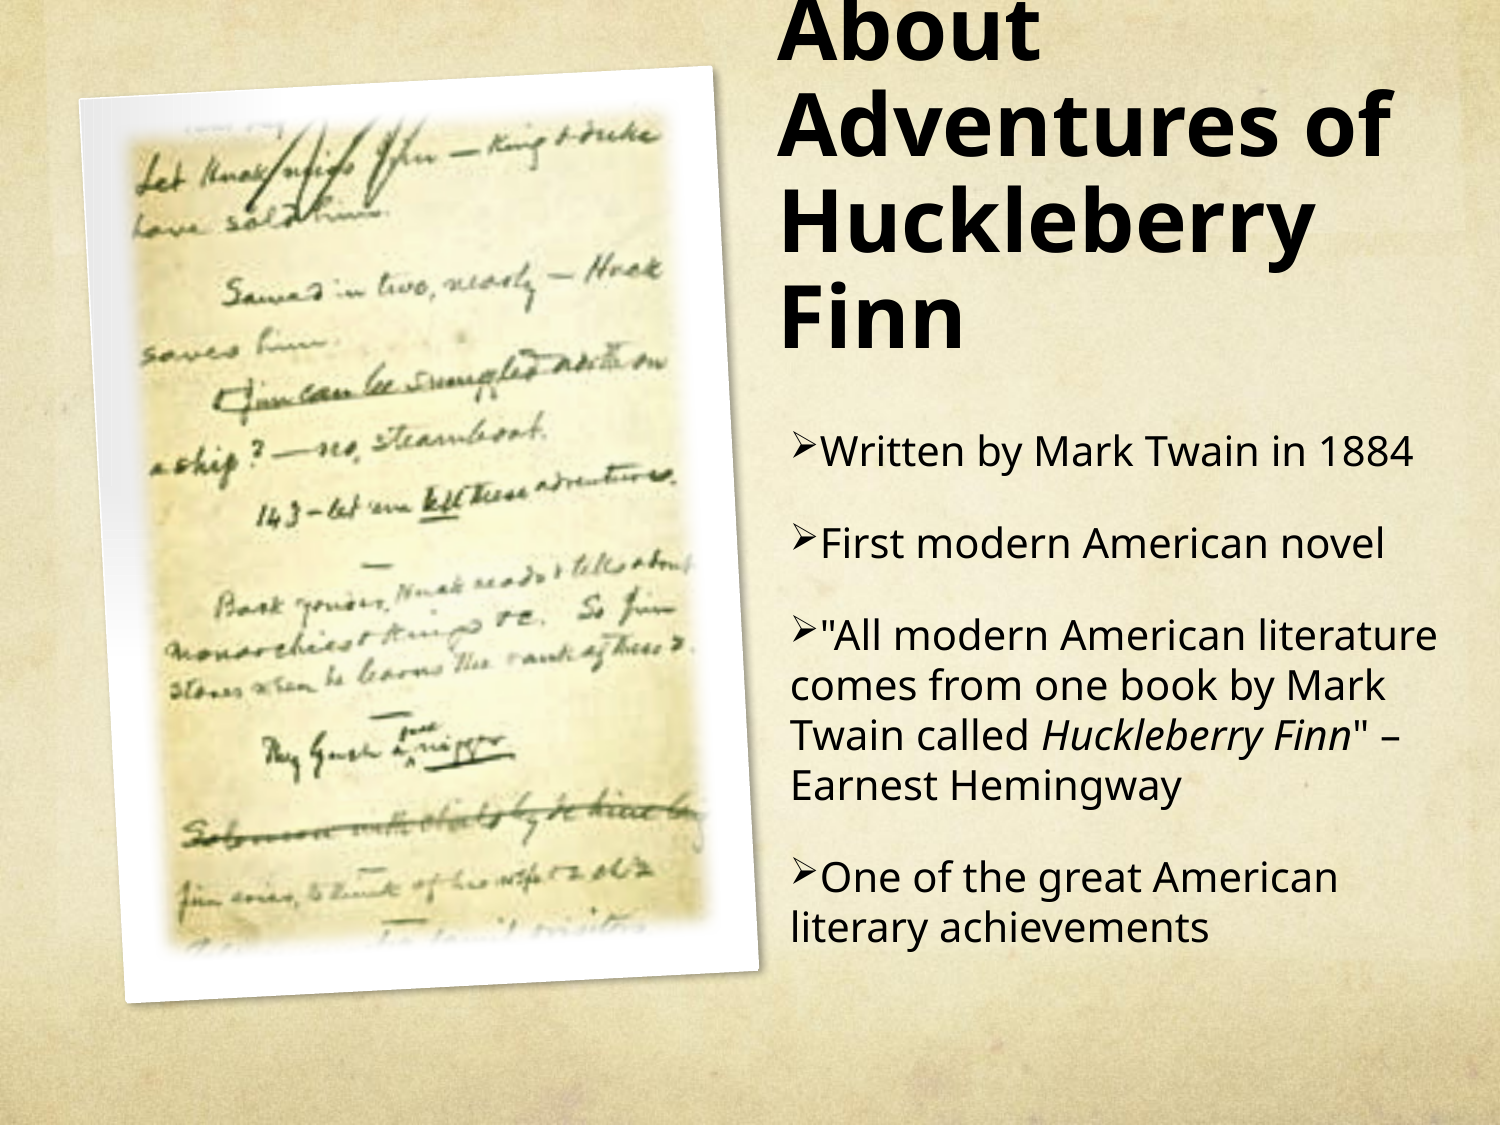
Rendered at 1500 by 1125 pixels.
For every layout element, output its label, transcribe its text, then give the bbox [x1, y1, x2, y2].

title About Adventures of Huckleberry Finn [762, 174, 1488, 366]
picture [0, 0, 1500, 1125]
list Written by Mark Twain in 1884 First modern American novel "All modern American literature comes from one book by Mark Twain called Huckleberry Finn" – Earnest Hemingway One of the great American literary achievements [774, 417, 1500, 1071]
